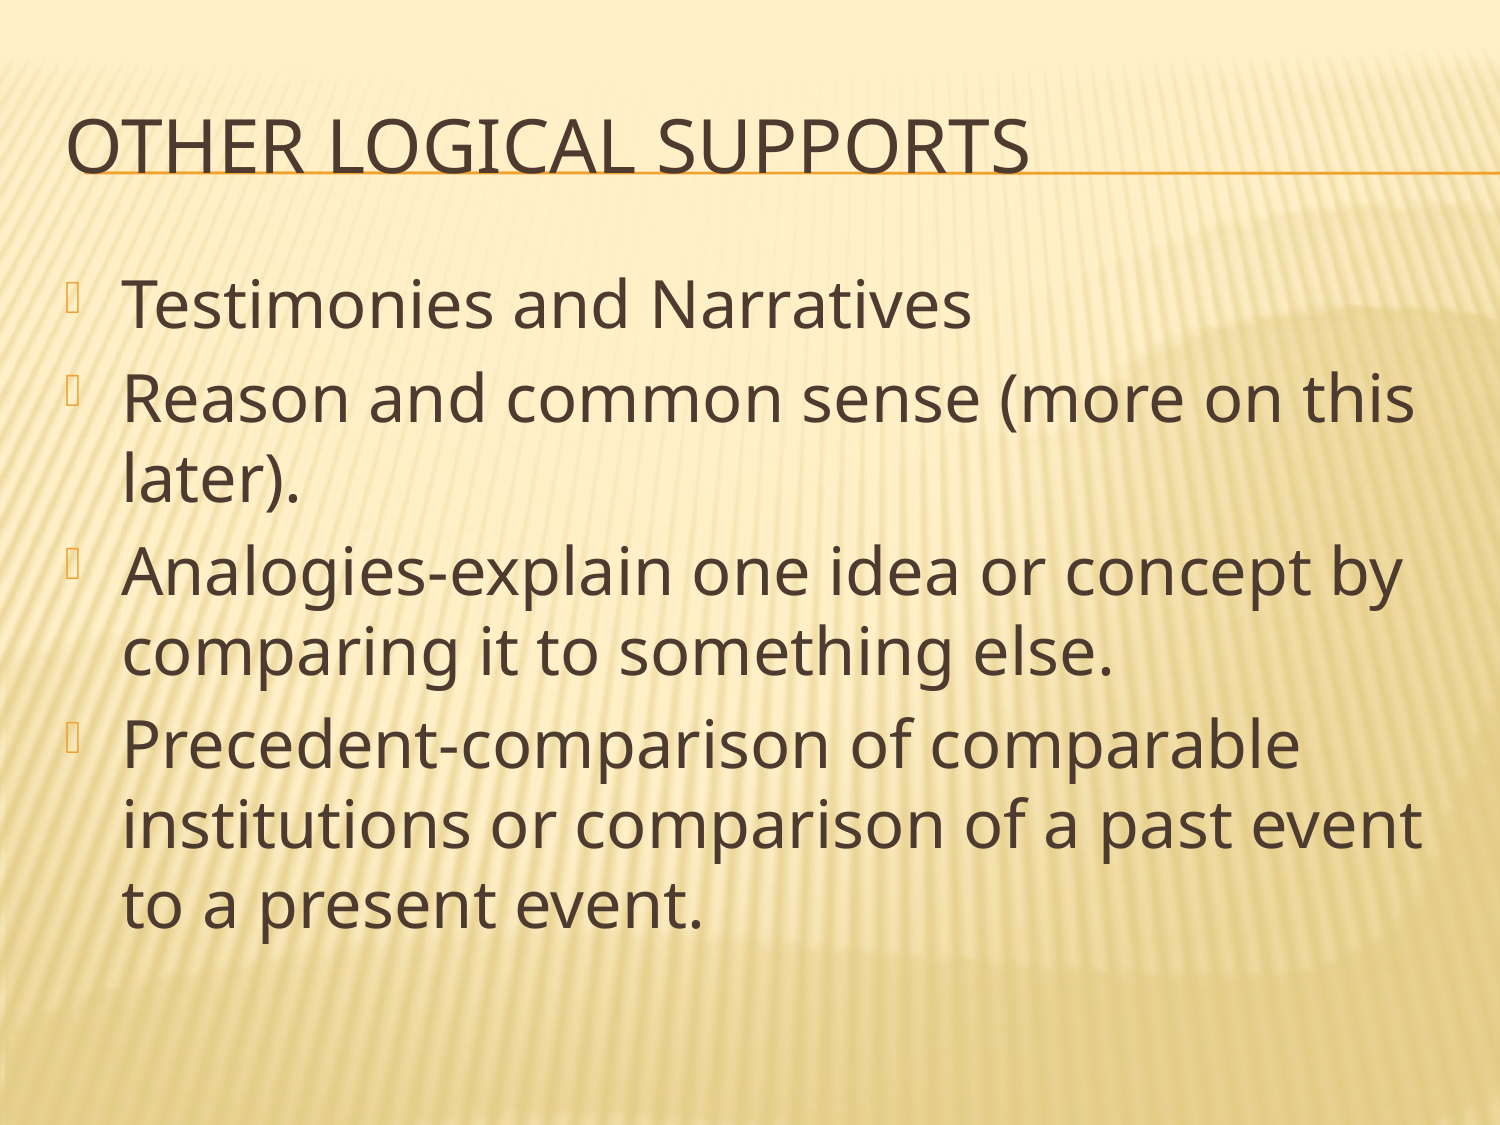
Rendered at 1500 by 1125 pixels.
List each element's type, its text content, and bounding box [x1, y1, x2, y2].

list Testimonies and Narratives Reason and common sense (more on this later). Analogies-explain one idea or concept by comparing it to something else. Precedent-comparison of comparable institutions or comparison of a past event to a present event. [50, 254, 1475, 998]
title Other logical supports [50, 75, 1475, 213]
